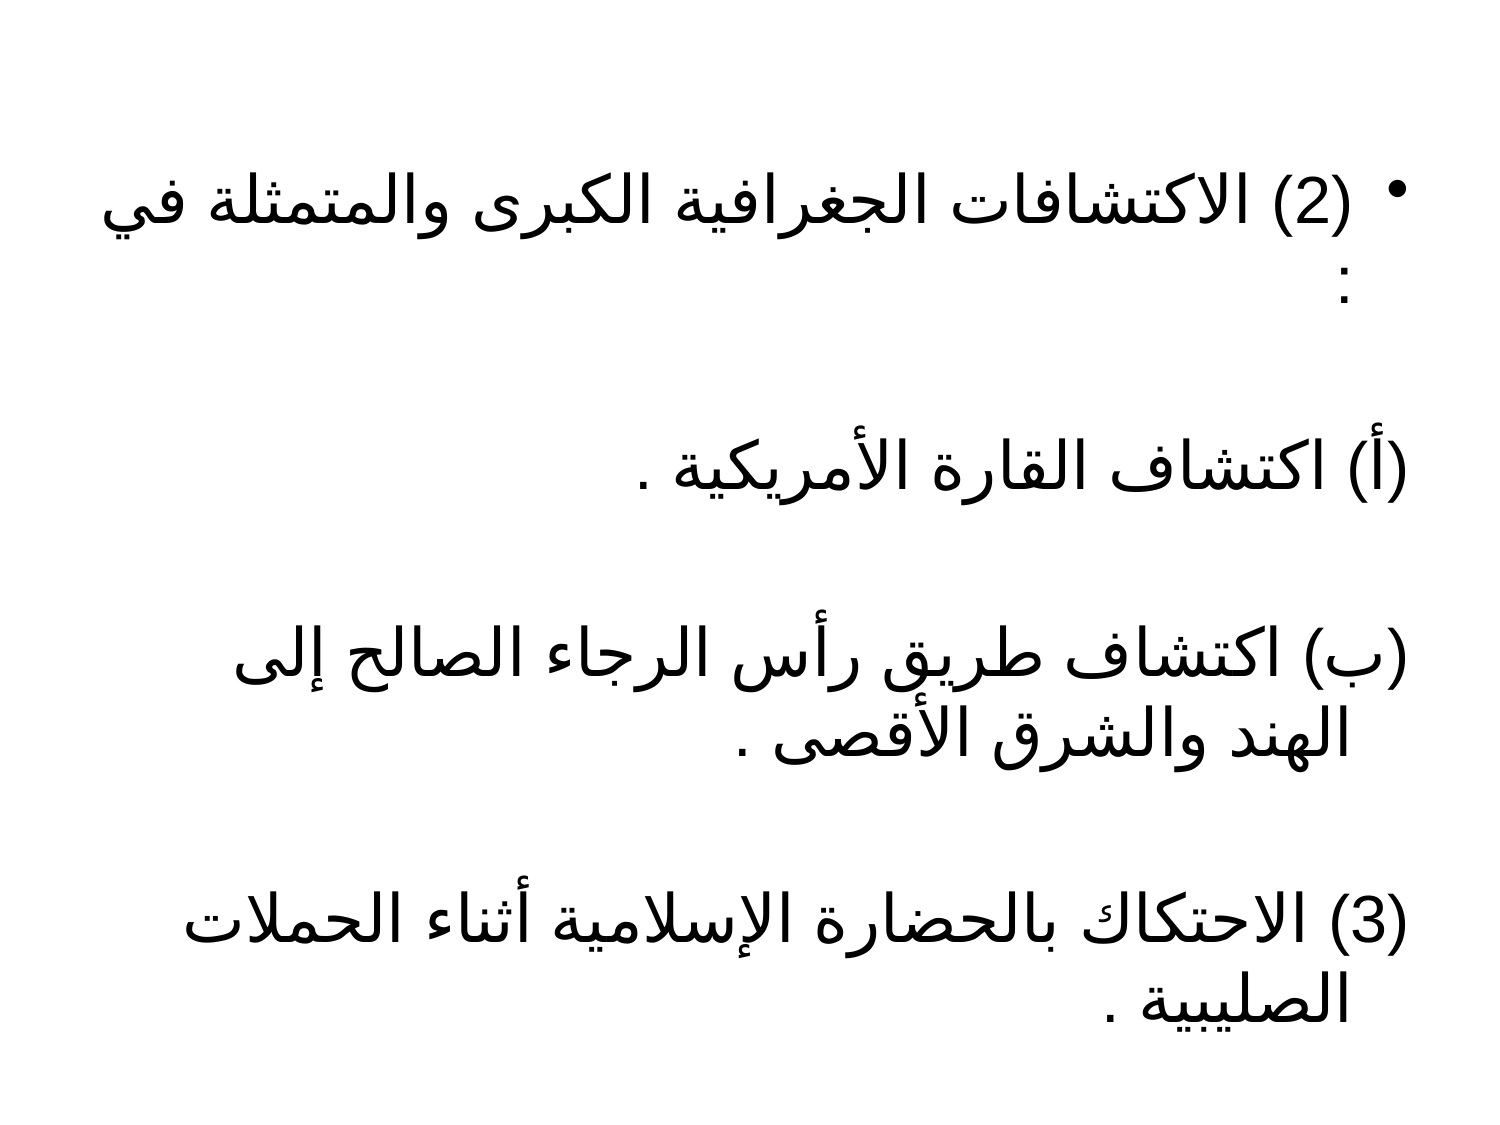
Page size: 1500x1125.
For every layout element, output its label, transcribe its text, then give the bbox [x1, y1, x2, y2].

list (2) الاكتشافات الجغرافية الكبرى والمتمثلة في : (أ) اكتشاف القارة الأمريكية . (ب) اكتشاف طريق رأس الرجاء الصالح إلى الهند والشرق الأقصى . (3) الاحتكاك بالحضارة الإسلامية أثناء الحملات الصليبية . [74, 148, 1426, 1006]
